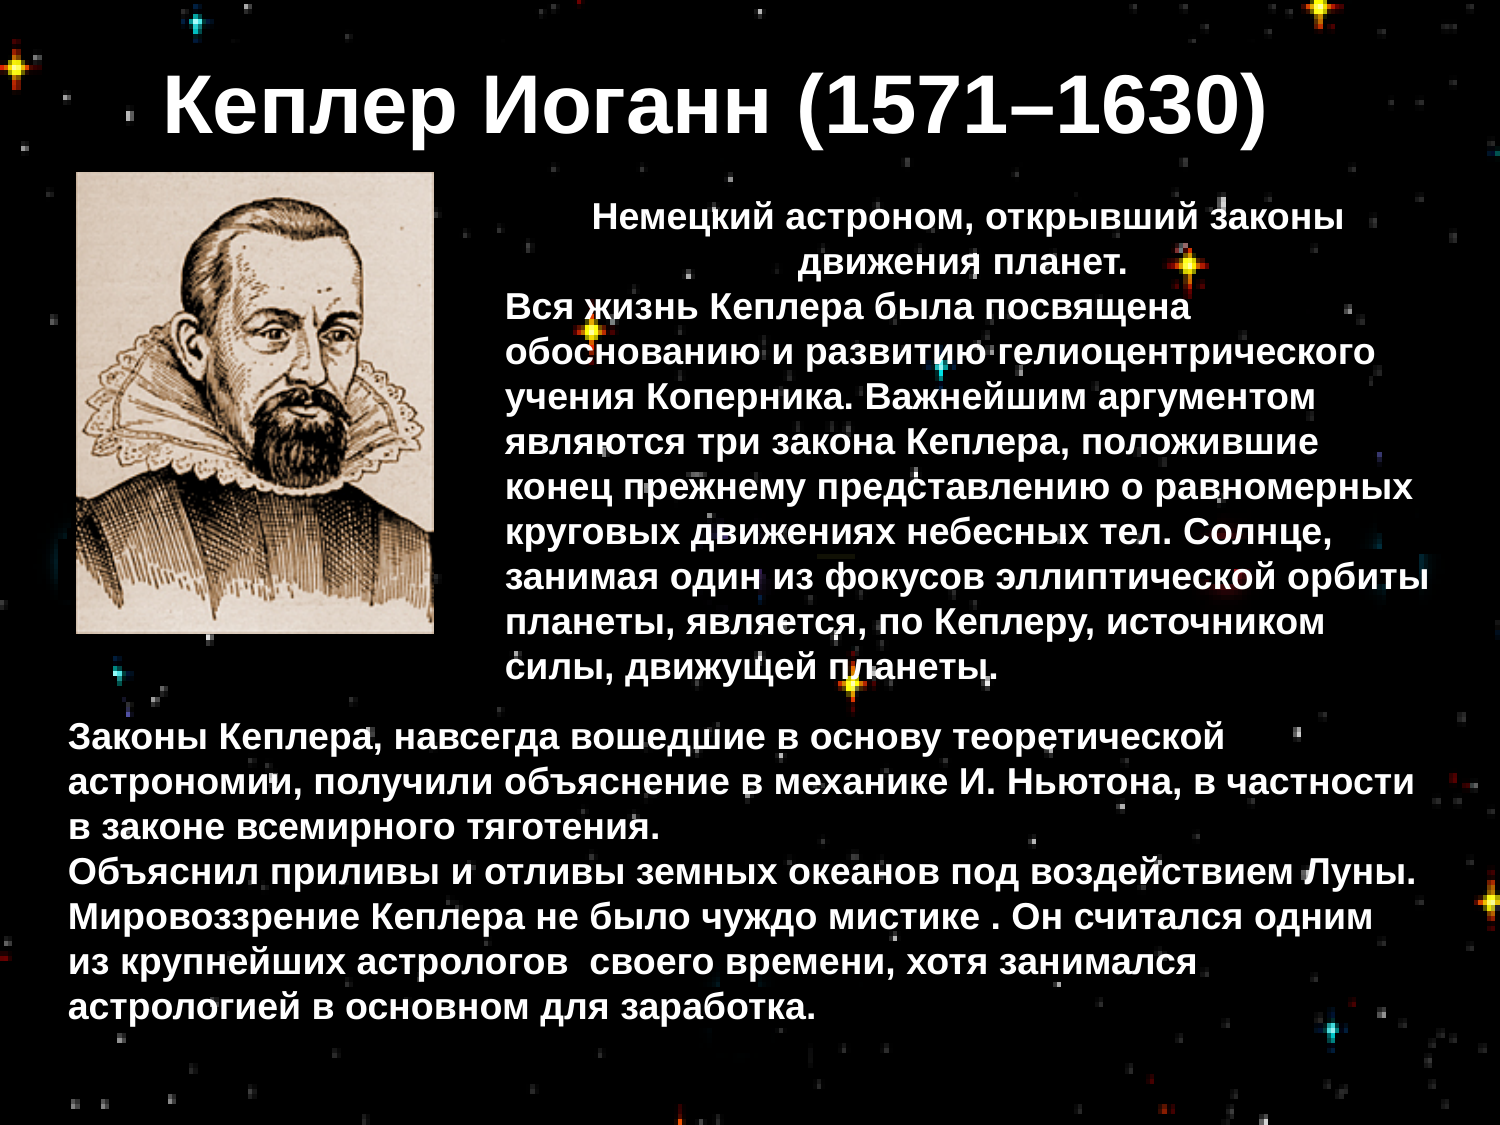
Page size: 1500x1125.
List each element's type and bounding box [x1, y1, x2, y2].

text_box [52, 42, 1448, 1036]
list [0, 0, 1500, 1125]
